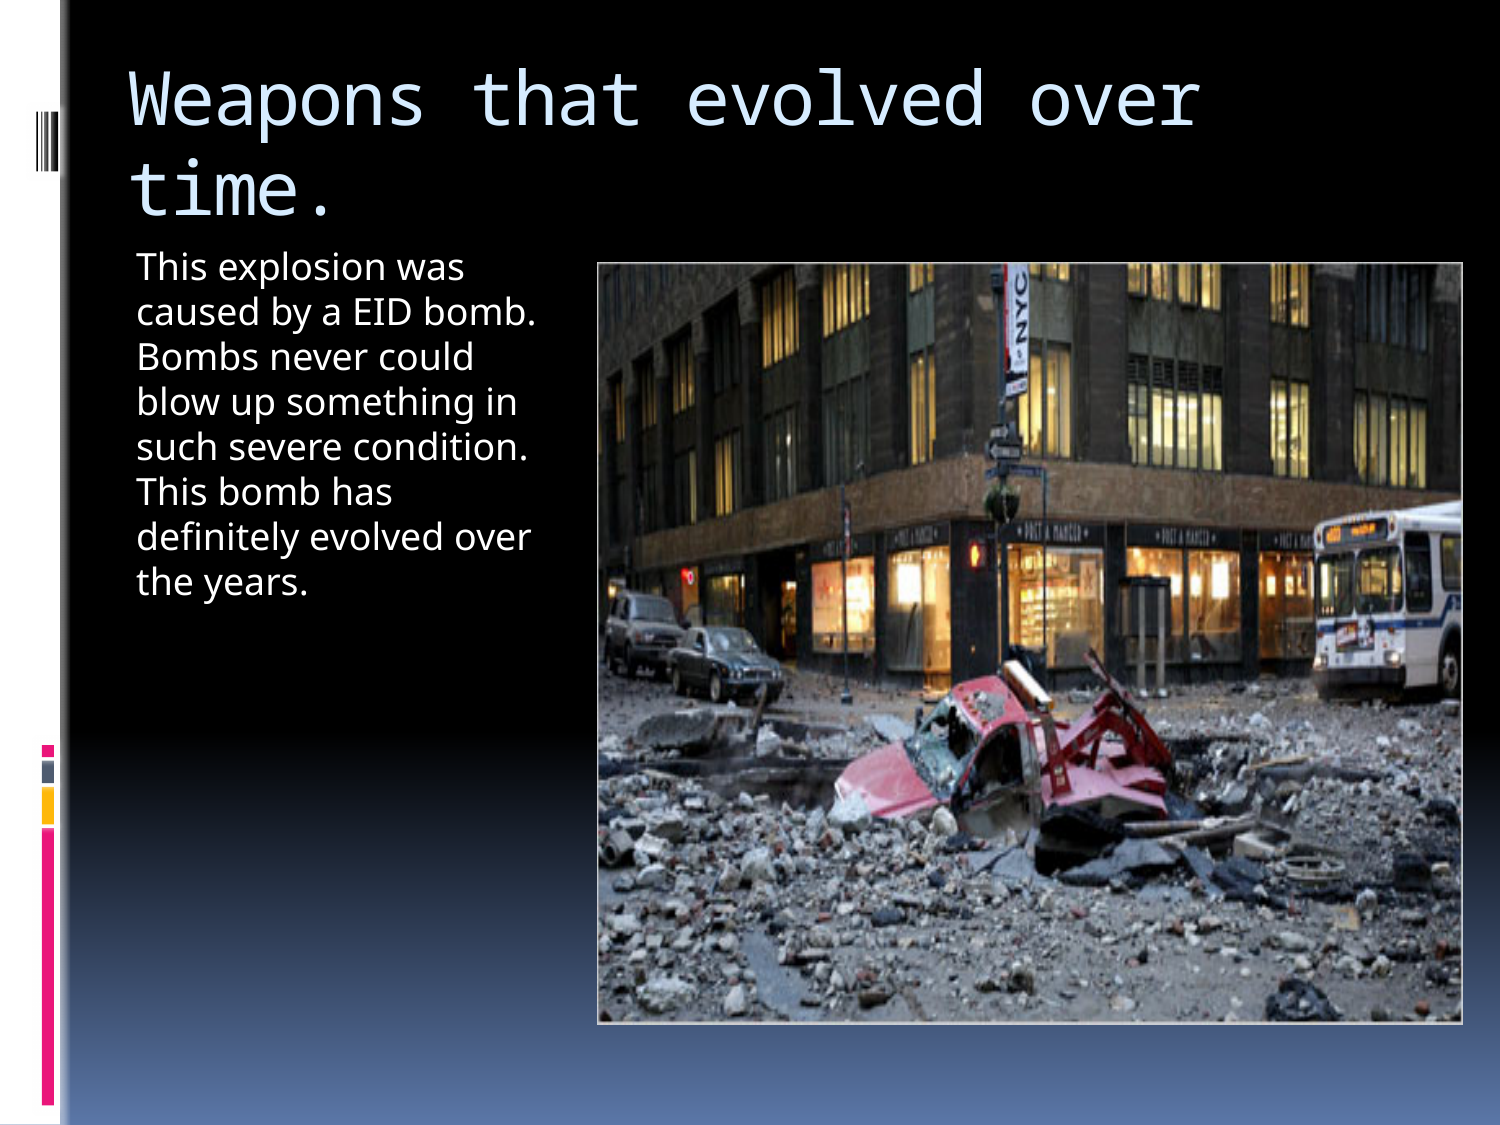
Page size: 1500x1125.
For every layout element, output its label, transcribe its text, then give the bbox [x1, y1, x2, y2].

list This explosion was caused by a EID bomb. Bombs never could blow up something in such severe condition. This bomb has definitely evolved over the years. [112, 235, 575, 986]
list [597, 261, 1463, 1026]
title Weapons that evolved over time. [112, 44, 1463, 236]
